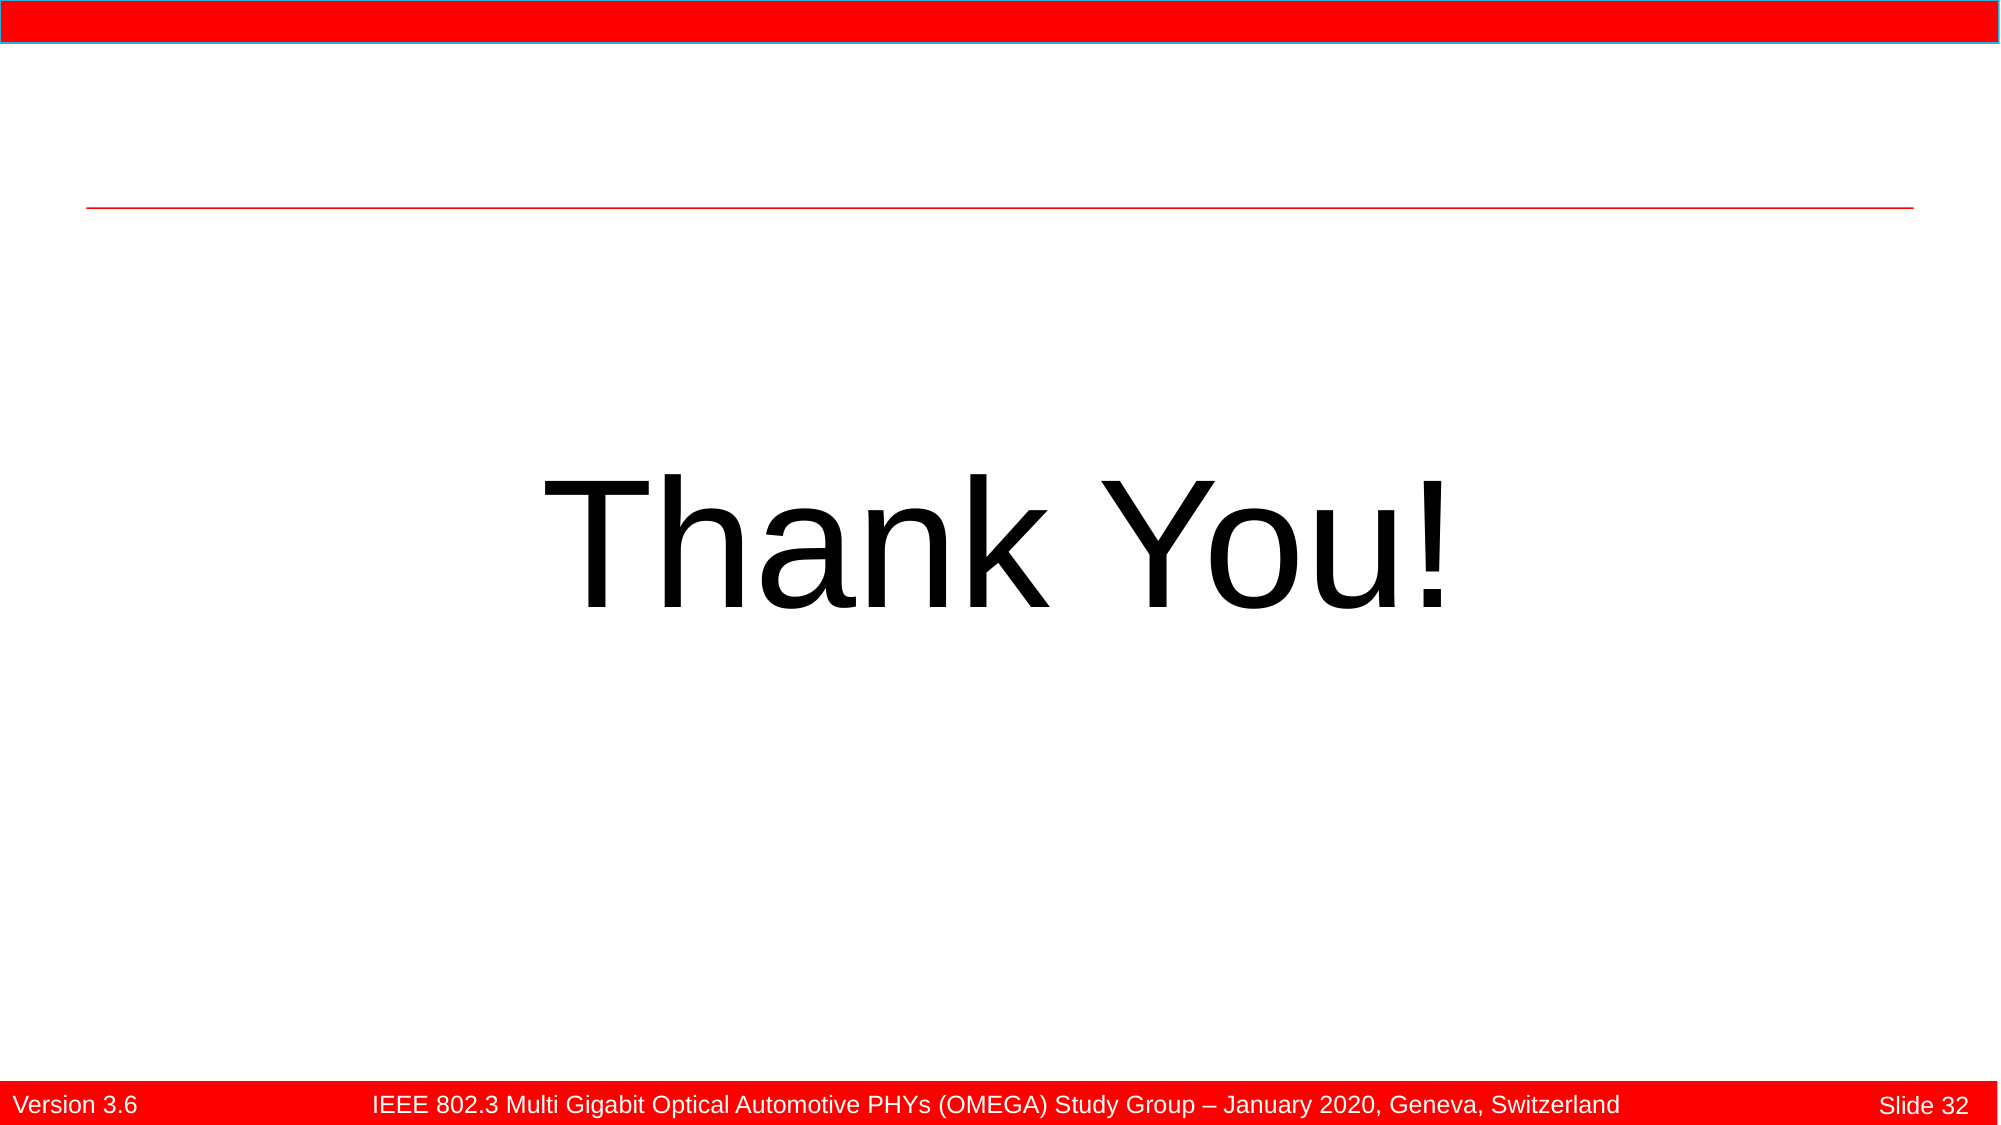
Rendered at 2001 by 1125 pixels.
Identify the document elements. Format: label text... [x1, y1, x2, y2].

subtitle Thank You! [474, 416, 1526, 705]
